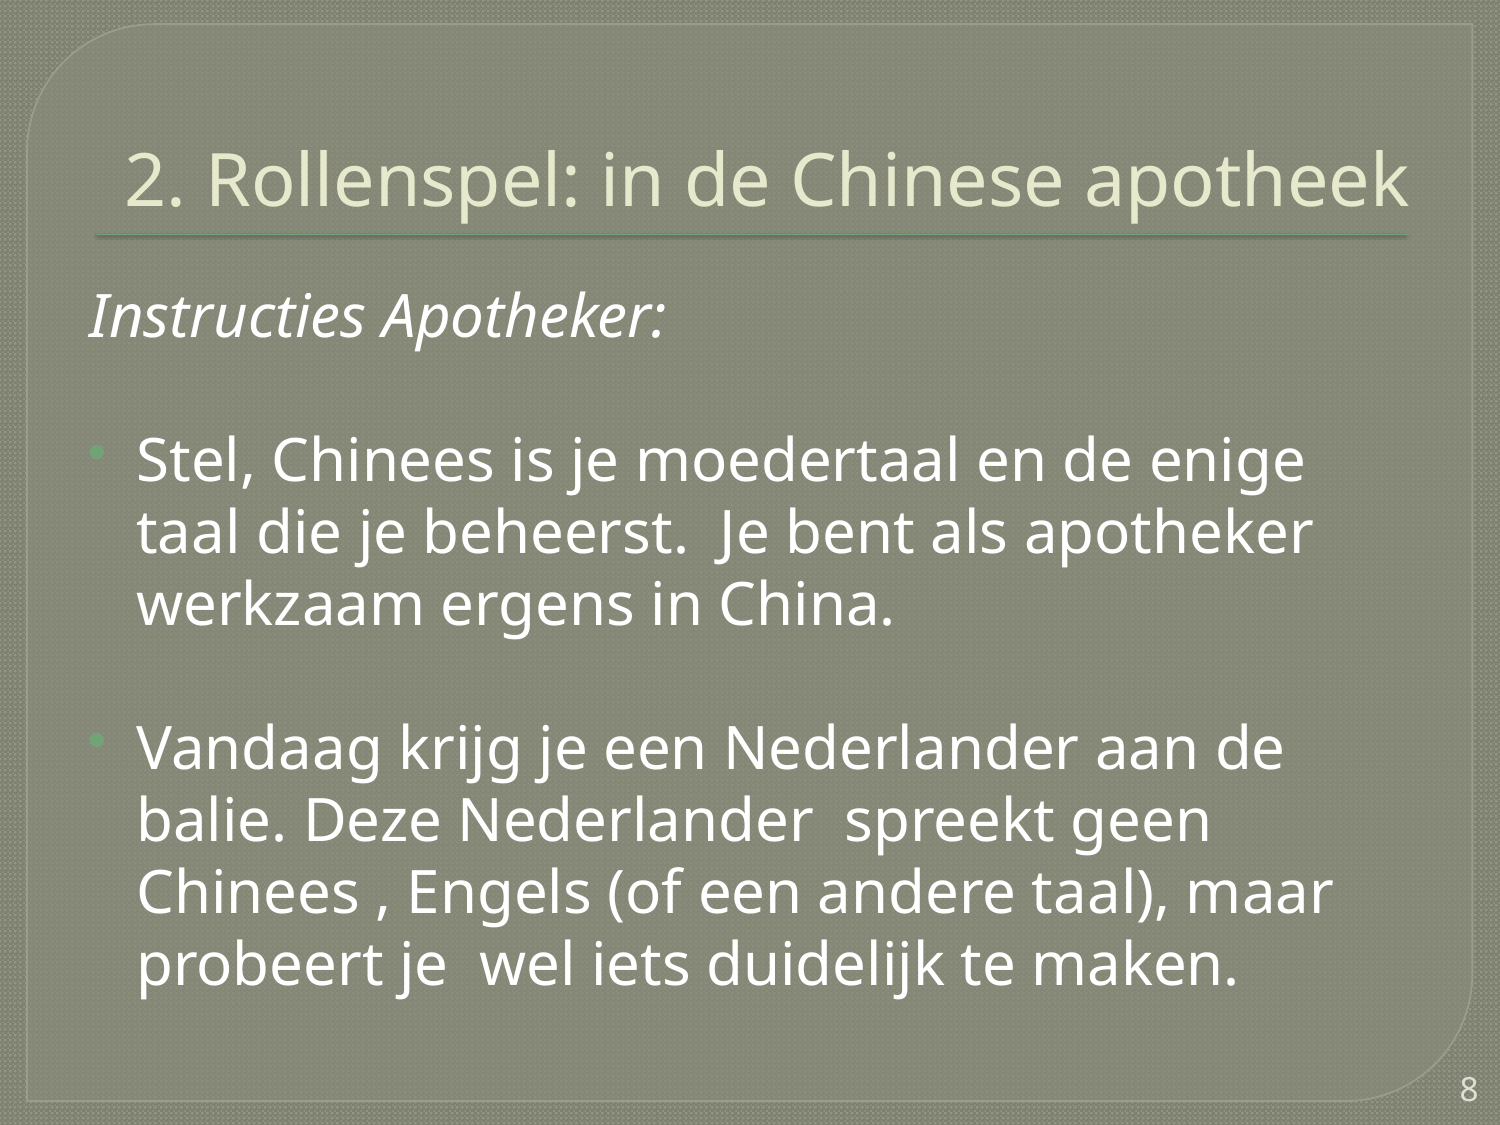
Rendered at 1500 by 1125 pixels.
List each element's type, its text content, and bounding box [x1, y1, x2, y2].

title 2. Rollenspel: in de Chinese apotheek [75, 41, 1425, 230]
list Instructies Apotheker: Stel, Chinees is je moedertaal en de enige taal die je beheerst. Je bent als apotheker werkzaam ergens in China. Vandaag krijg je een Nederlander aan de balie. Deze Nederlander spreekt geen Chinees , Engels (of een andere taal), maar probeert je wel iets duidelijk te maken. [75, 270, 1425, 1013]
slide_number 8 [1417, 1068, 1494, 1114]
